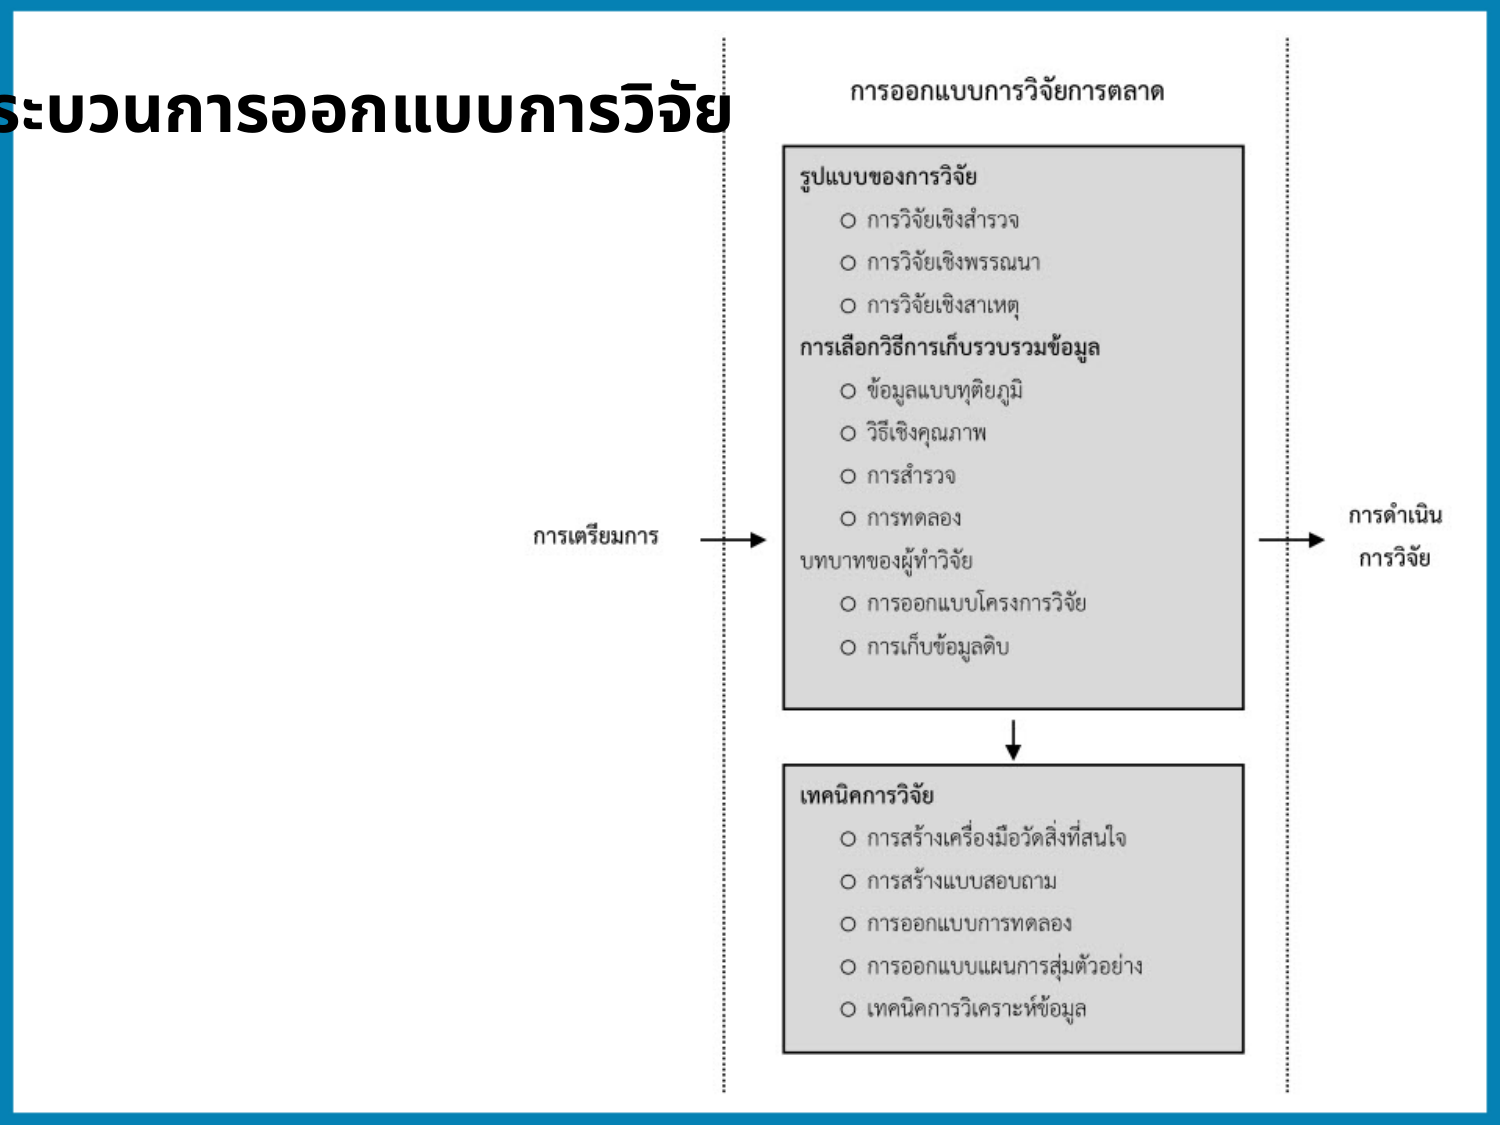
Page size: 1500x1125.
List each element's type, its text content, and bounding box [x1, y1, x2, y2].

text_box กระบวนการออกแบบการวิจัย [0, 58, 508, 154]
picture [13, 11, 1487, 1113]
